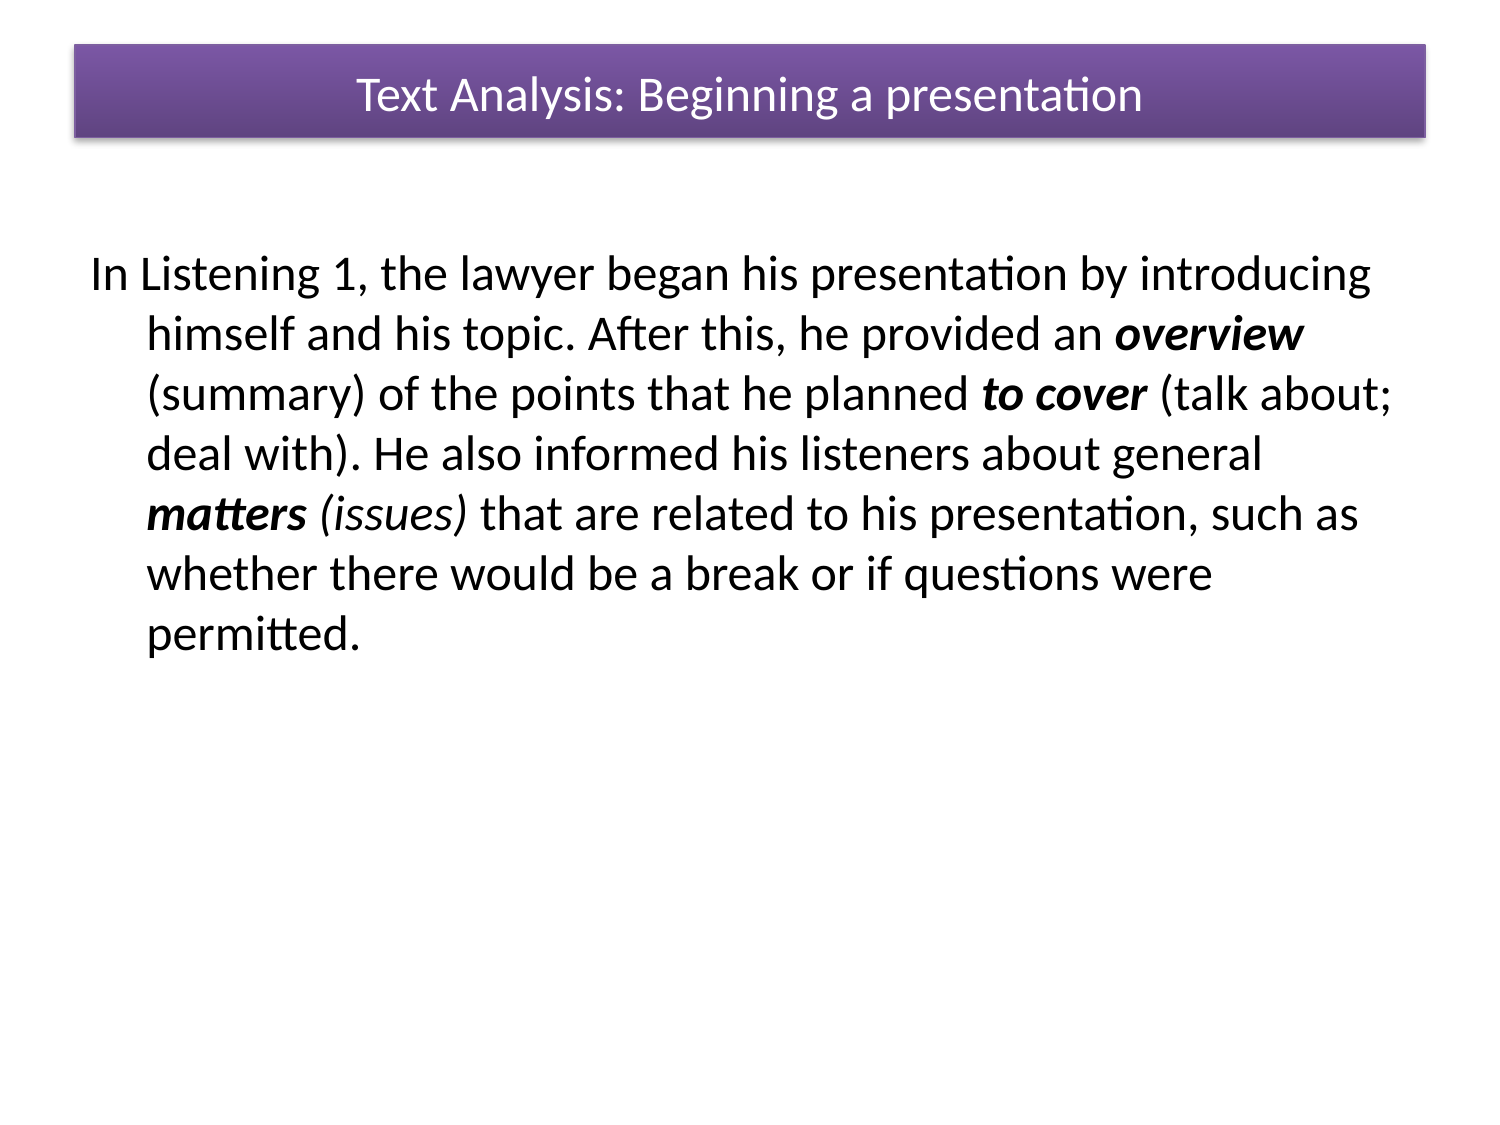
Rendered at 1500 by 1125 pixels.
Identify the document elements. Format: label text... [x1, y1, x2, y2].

title Text Analysis: Beginning a presentation [74, 44, 1426, 138]
list In Listening 1, the lawyer began his presentation by introducing himself and his topic. After this, he provided an overview (summary) of the points that he planned to cover (talk about; deal with). He also informed his listeners about general matters (issues) that are related to his presentation, such as whether there would be a break or if questions were permitted. [75, 162, 1425, 1005]
